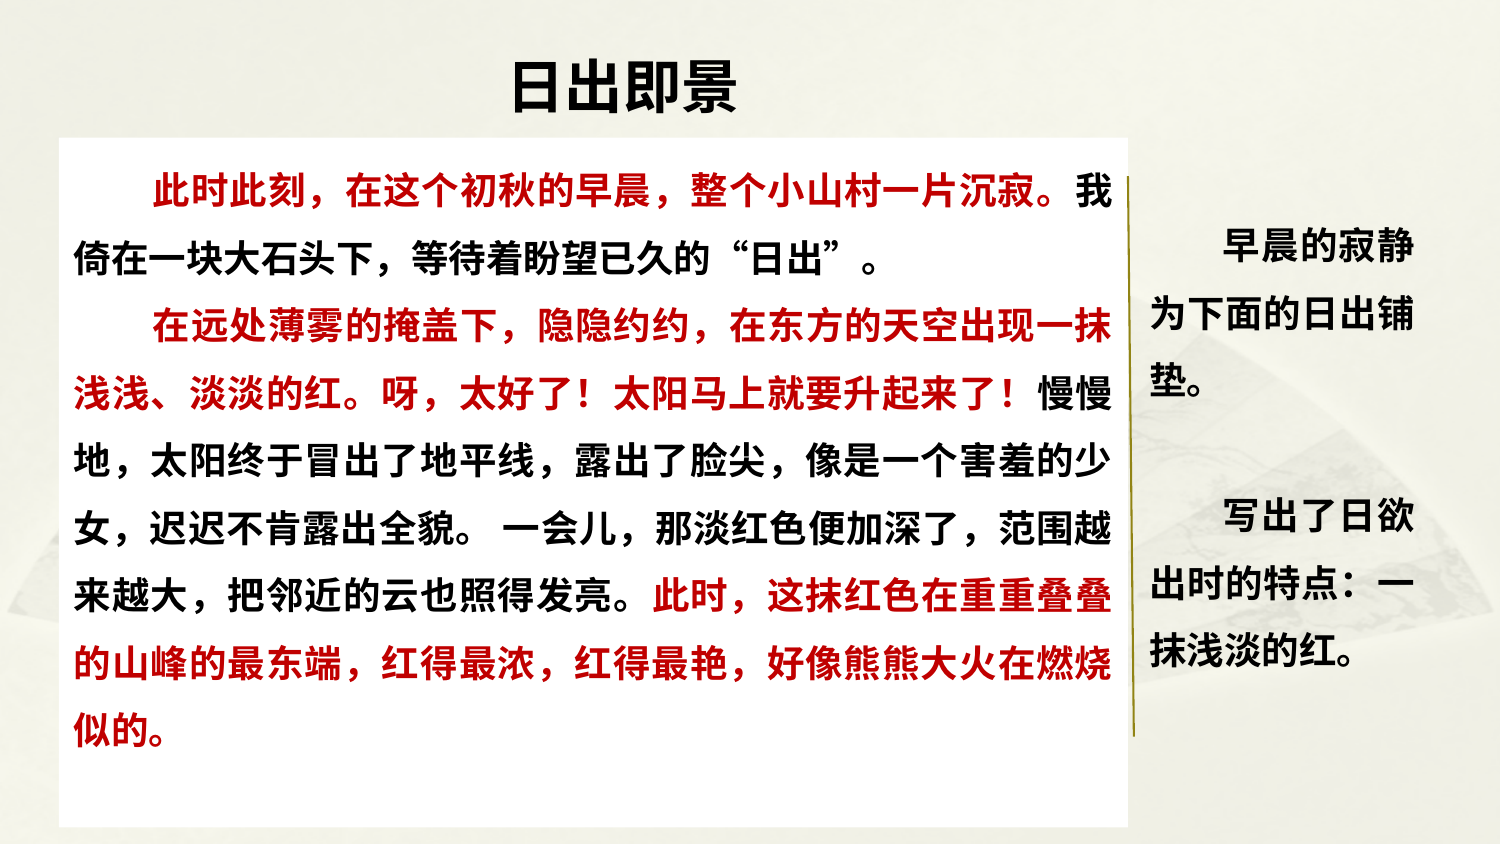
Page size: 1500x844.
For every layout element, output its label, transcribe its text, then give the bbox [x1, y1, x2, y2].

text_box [1127, 175, 1135, 738]
text_box 日出即景 [206, 42, 1040, 128]
text_box 此时此刻，在这个初秋的早晨，整个小山村一片沉寂。我倚在一块大石头下，等待着盼望已久的“日出”。 在远处薄雾的掩盖下，隐隐约约，在东方的天空出现一抹浅浅、淡淡的红。呀，太好了！太阳马上就要升起来了！慢慢地，太阳终于冒出了地平线，露出了脸尖，像是一个害羞的少女，迟迟不肯露出全貌。 一会儿，那淡红色便加深了，范围越来越大，把邻近的云也照得发亮。此时，这抹红色在重重叠叠的山峰的最东端，红得最浓，红得最艳，好像熊熊大火在燃烧似的。 [58, 137, 1128, 828]
text_box 早晨的寂静为下面的日出铺垫。 写出了日欲出时的特点：一抹浅淡的红。 [1134, 142, 1430, 680]
